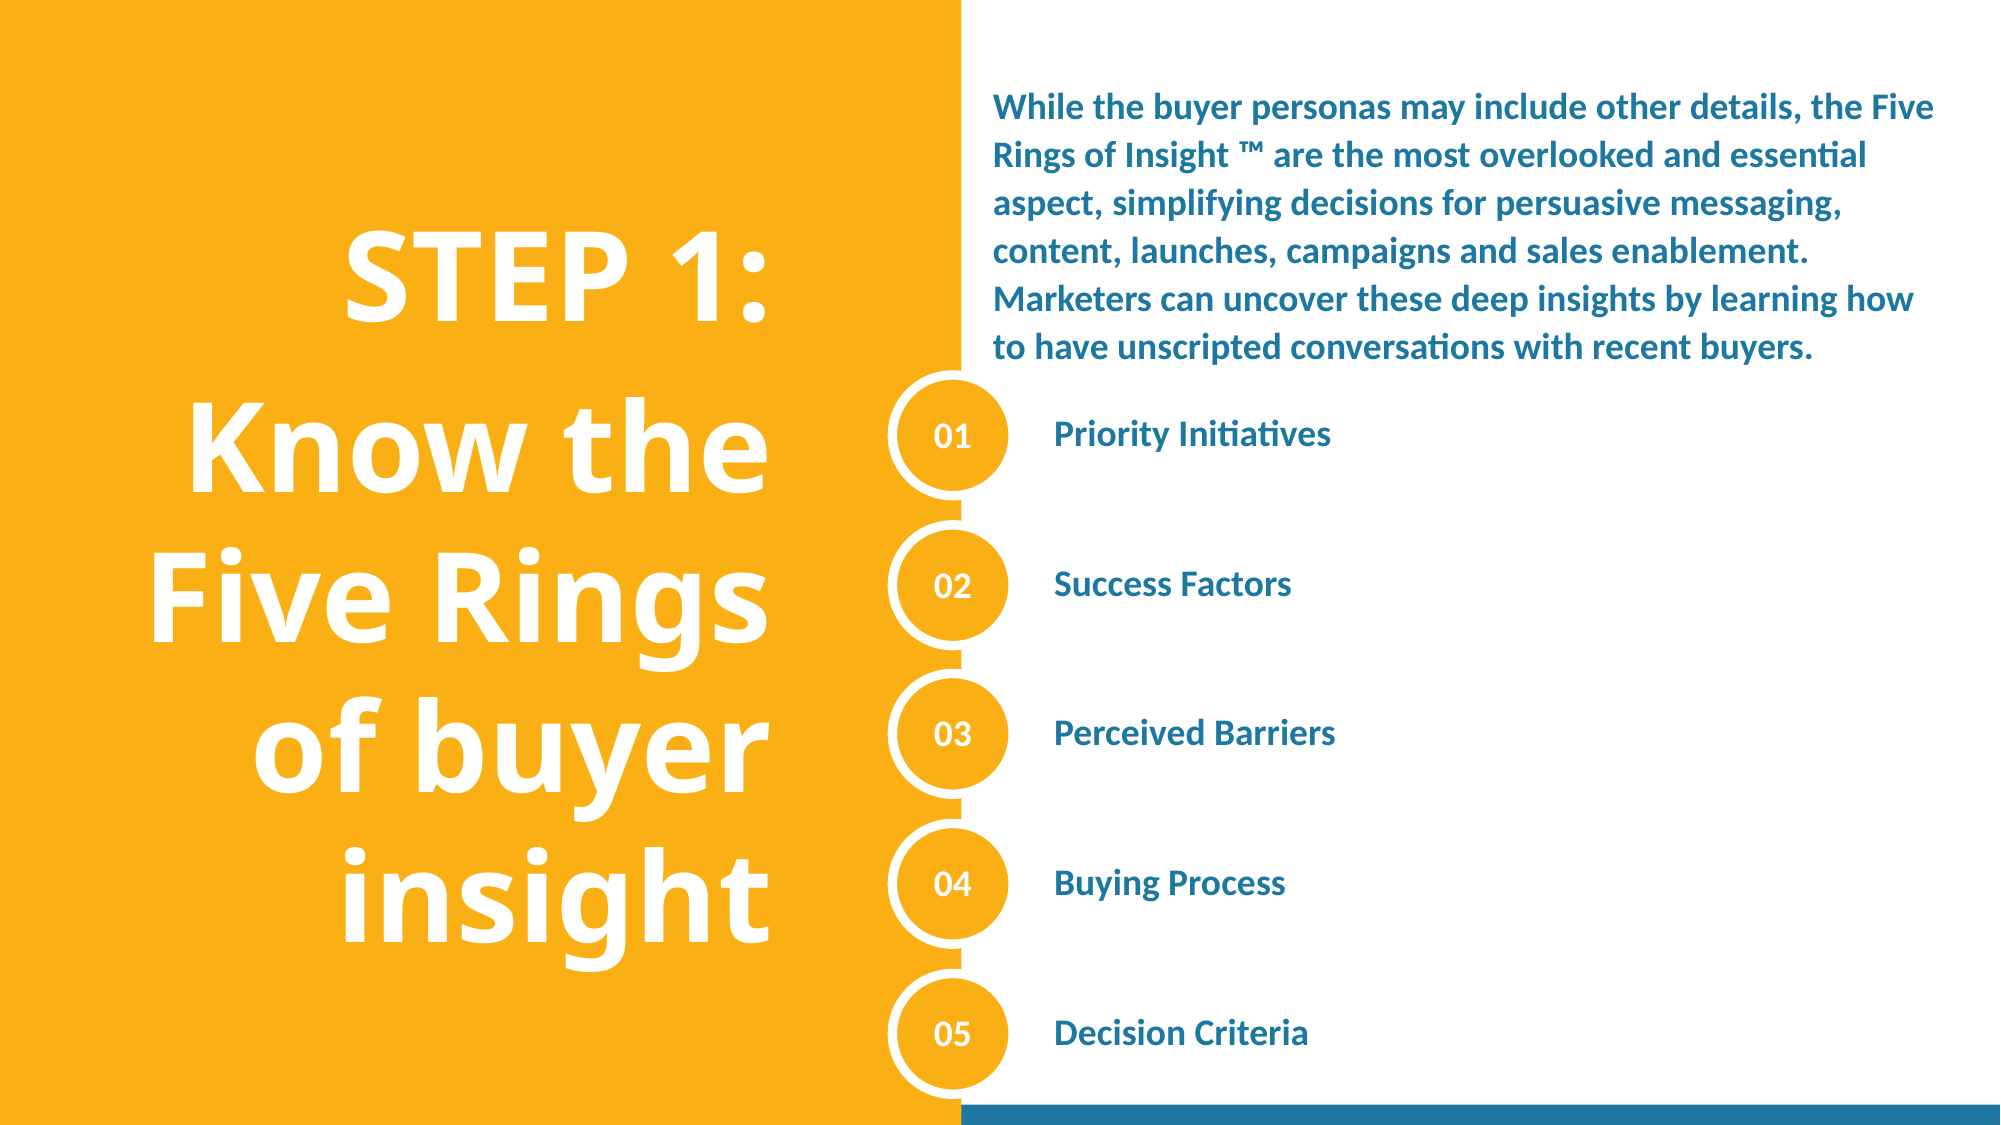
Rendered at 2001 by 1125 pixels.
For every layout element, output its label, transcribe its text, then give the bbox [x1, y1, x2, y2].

text_box Buying Process [1039, 847, 1716, 911]
text_box STEP 1: Know the Five Rings of buyer insight [70, 188, 788, 256]
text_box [892, 823, 1014, 945]
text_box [892, 973, 1014, 1095]
text_box [0, 0, 962, 1125]
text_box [892, 673, 1014, 795]
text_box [892, 374, 1014, 496]
text_box Decision Criteria [1039, 997, 1716, 1061]
text_box Priority Initiatives [1039, 398, 1716, 462]
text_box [892, 524, 1014, 646]
text_box Perceived Barriers [1039, 697, 1716, 761]
text_box Success Factors [1039, 548, 1716, 612]
text_box While the buyer personas may include other details, the Five Rings of Insight ™ are the most overlooked and essential aspect, simplifying decisions for persuasive messaging, content, launches, campaigns and sales enablement. Marketers can uncover these deep insights by learning how to have unscripted conversations with recent buyers. [978, 72, 1955, 375]
